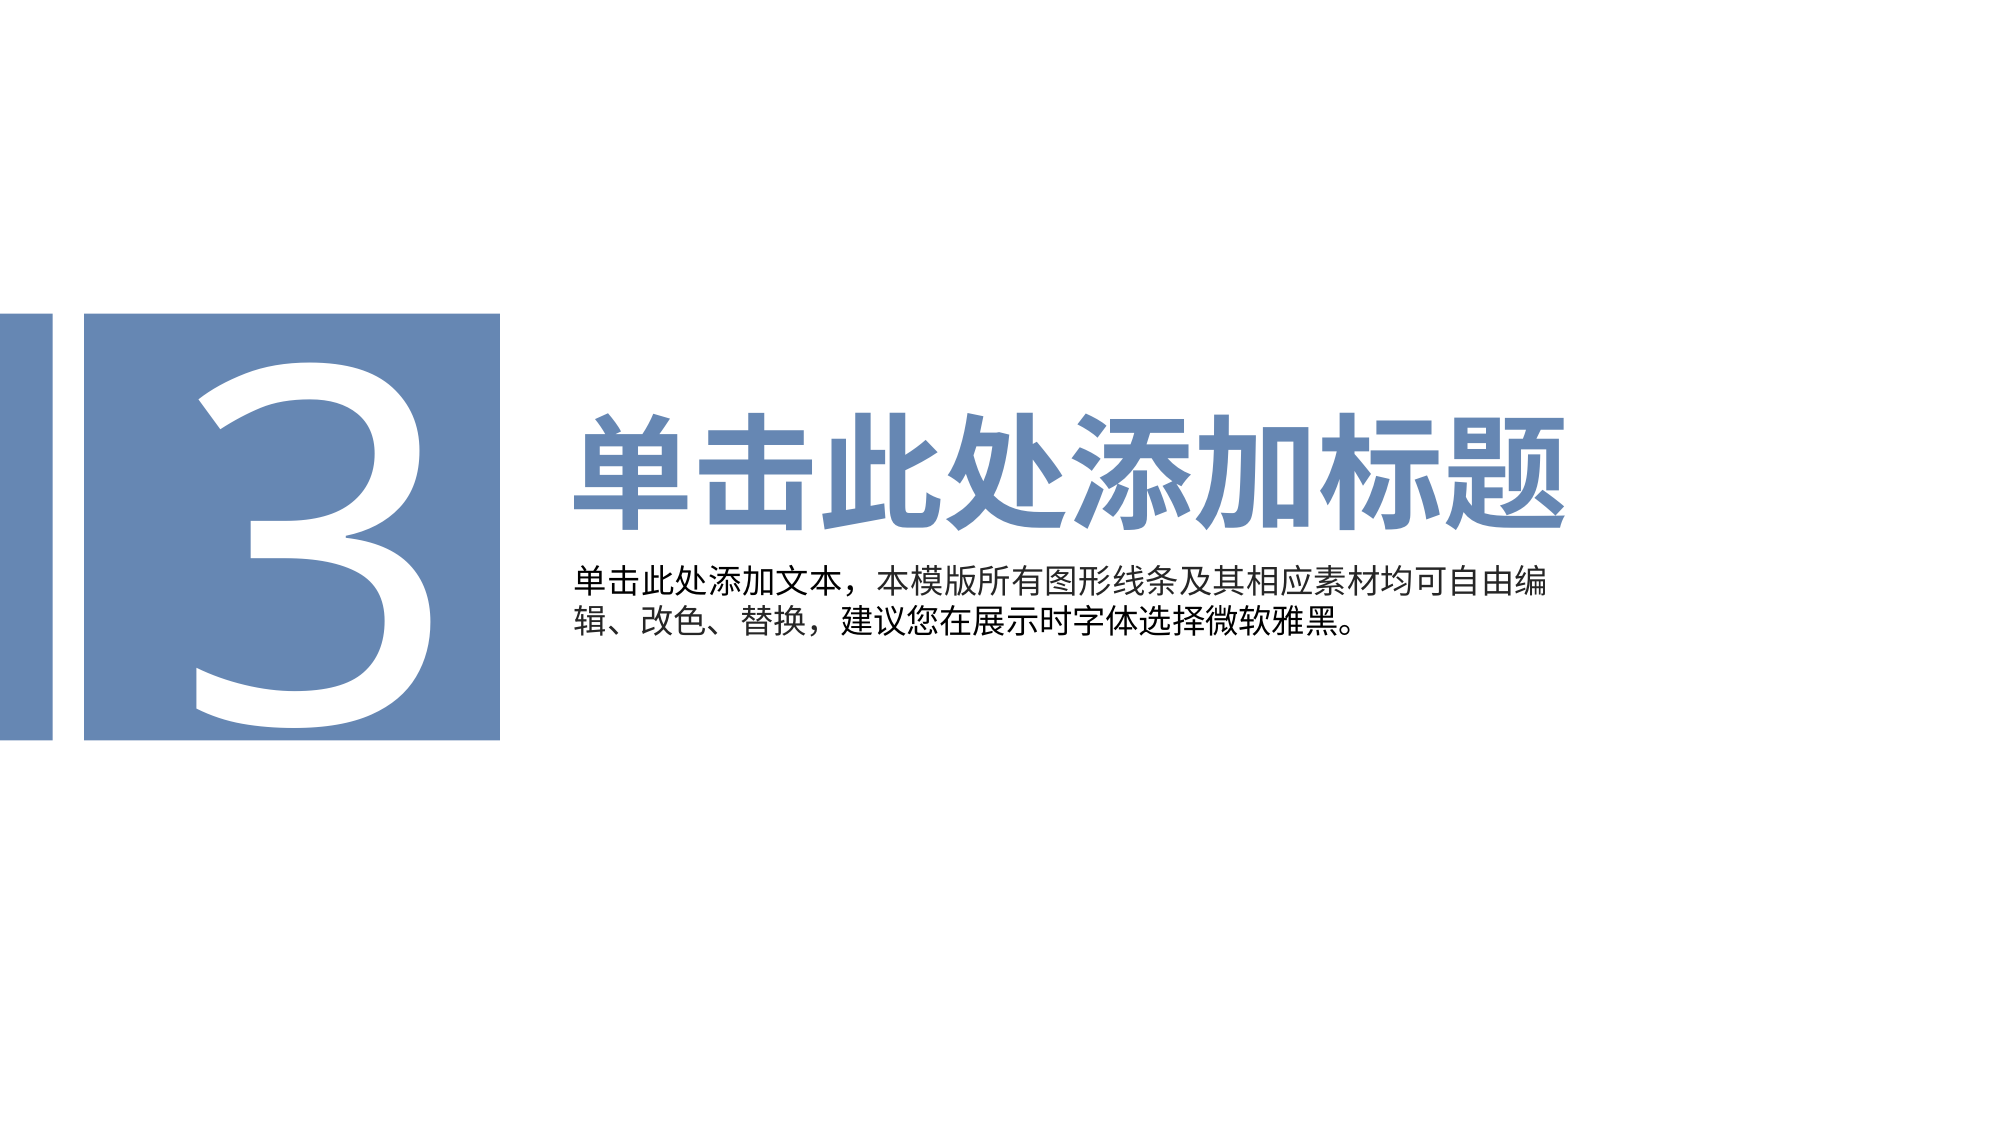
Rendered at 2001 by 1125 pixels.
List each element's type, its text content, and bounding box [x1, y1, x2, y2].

text_box [354, 313, 501, 741]
text_box [0, 313, 54, 741]
text_box 3 [159, 217, 354, 831]
text_box 单击此处添加标题 [553, 387, 1597, 553]
text_box [83, 313, 159, 741]
text_box 单击此处添加文本，本模版所有图形线条及其相应素材均可自由编辑、改色、替换，建议您在展示时字体选择微软雅黑。 [553, 550, 1570, 693]
